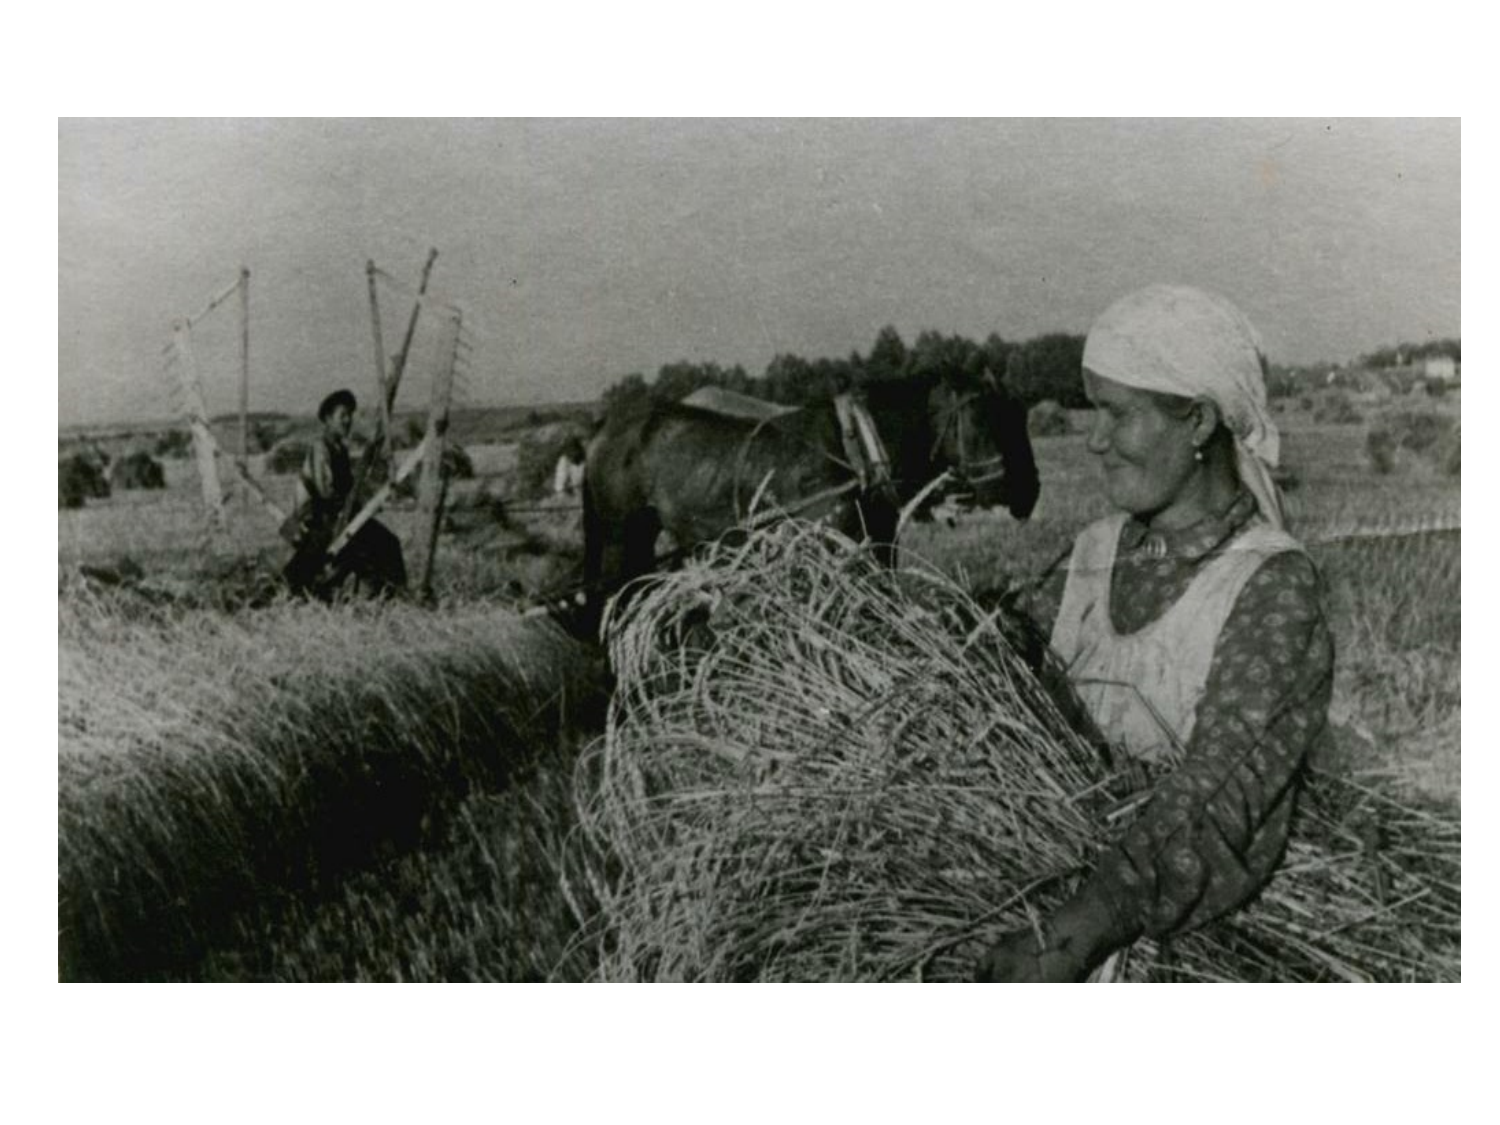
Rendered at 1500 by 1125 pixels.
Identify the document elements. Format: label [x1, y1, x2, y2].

picture [58, 116, 1461, 983]
